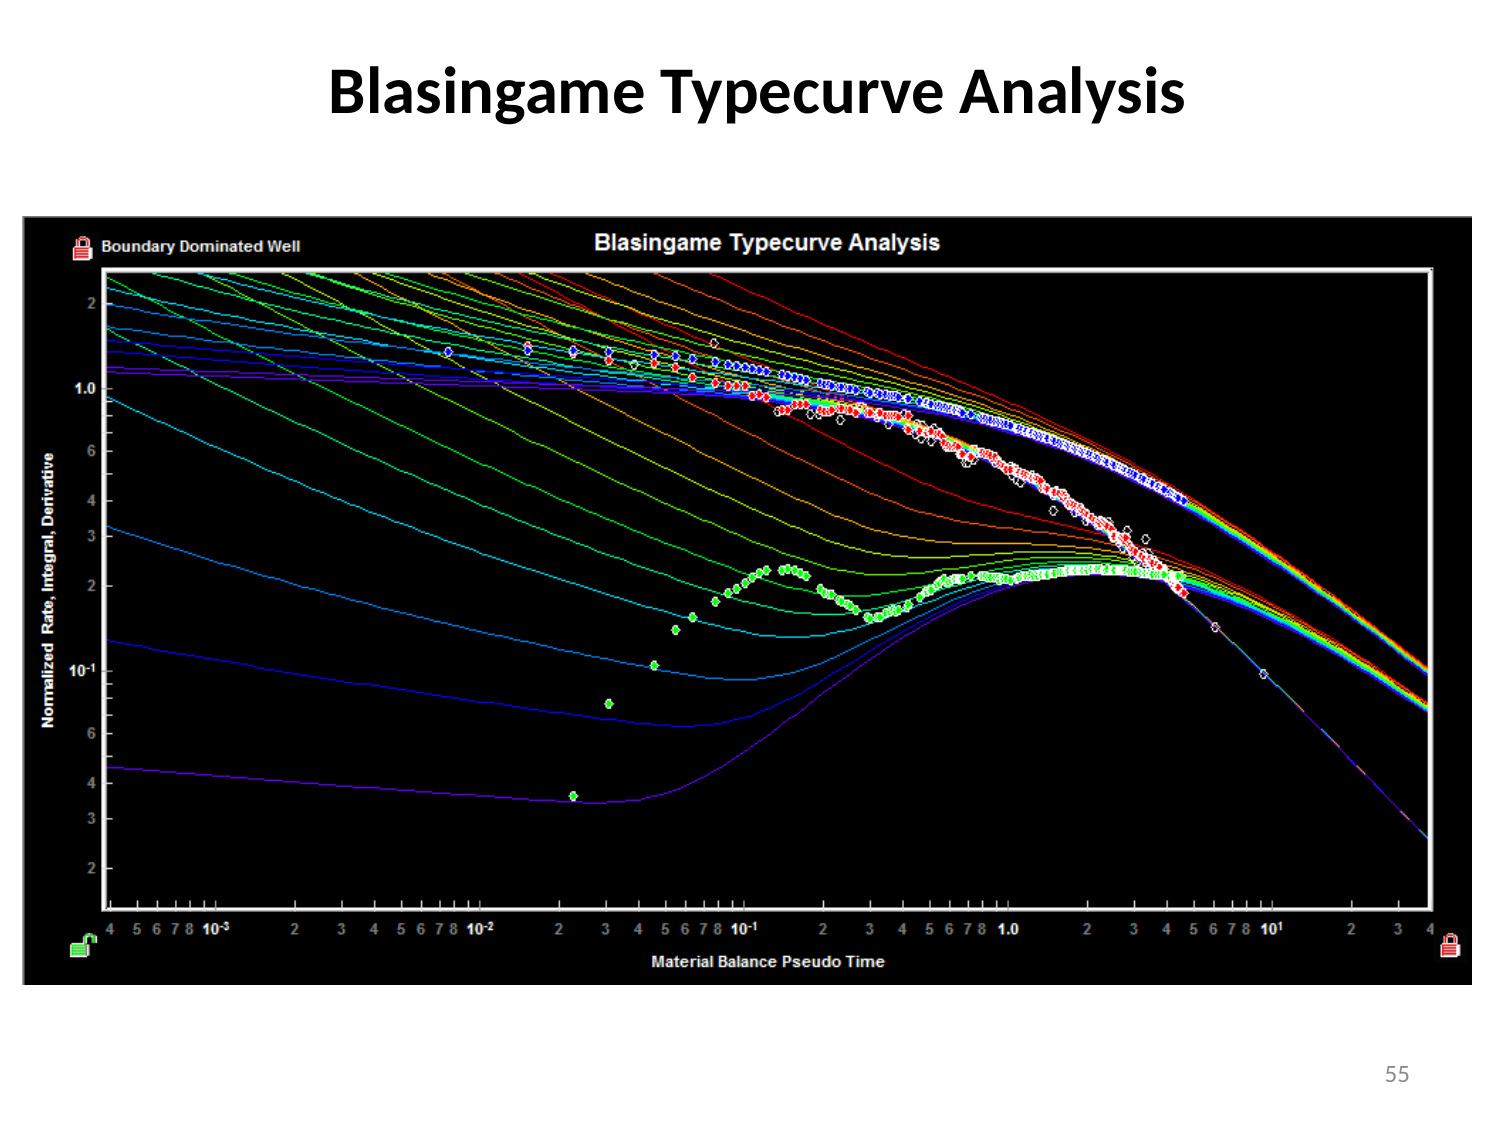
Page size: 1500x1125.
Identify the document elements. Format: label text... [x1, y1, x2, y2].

picture [21, 216, 1473, 985]
text_box Blasingame Typecurve Analysis [77, 39, 1440, 135]
slide_number 55 [1074, 1042, 1425, 1103]
